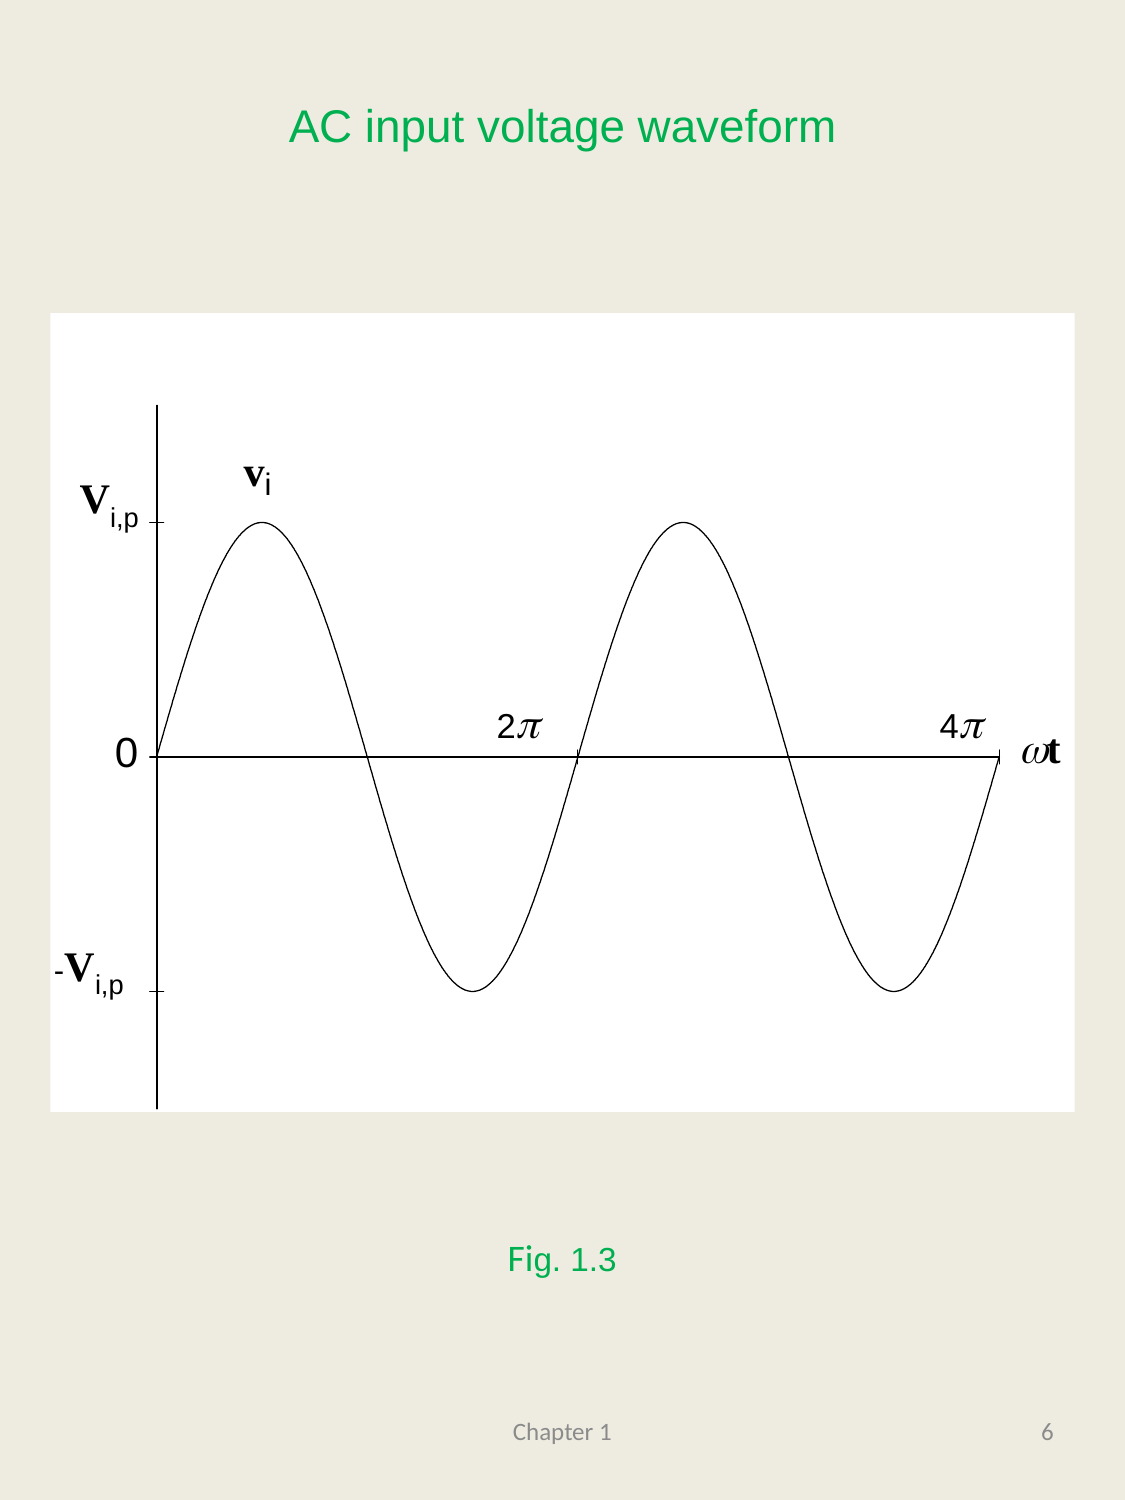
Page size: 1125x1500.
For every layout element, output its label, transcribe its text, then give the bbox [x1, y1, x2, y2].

title AC input voltage waveform [56, 60, 1069, 188]
slide_number 6 [806, 1390, 1069, 1471]
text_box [50, 312, 1075, 1113]
text_box Fig. 1.3 [492, 1226, 632, 1287]
footer Chapter 1 [384, 1390, 741, 1471]
